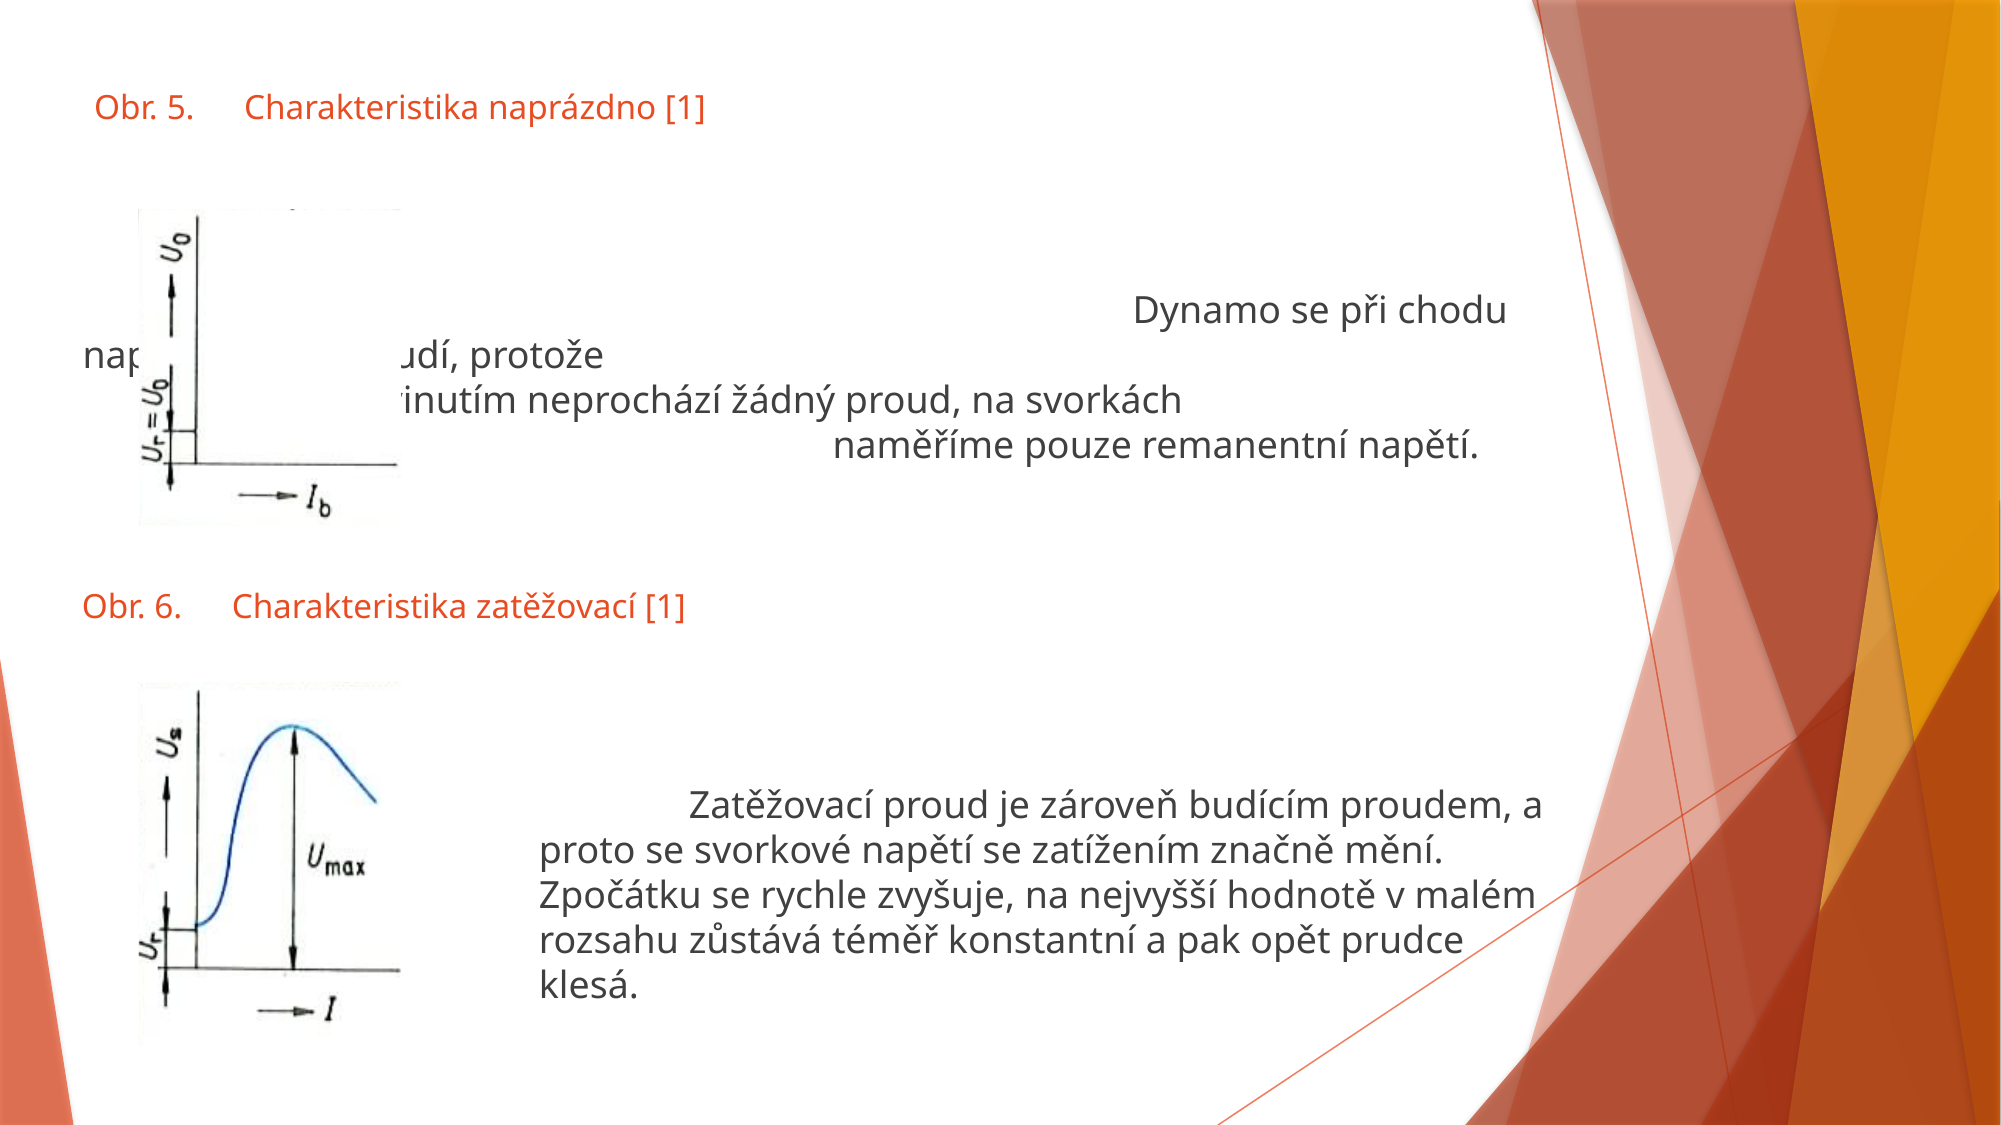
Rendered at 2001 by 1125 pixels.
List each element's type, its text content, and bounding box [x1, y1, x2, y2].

title Obr. 5. Charakteristika naprázdno [1] [79, 78, 821, 148]
text_box Obr. 6. Charakteristika zatěžovací [1] [66, 577, 809, 646]
picture [138, 681, 402, 1047]
picture [138, 208, 402, 527]
list Dynamo se při chodu naprázdno nenabudí, protože budícím vinutím neprochází žádný proud, na svorkách naměříme pouze remanentní napětí. Zatěžovací proud je zároveň budícím proudem, a proto se svorkové napětí se zatížením značně mění. Zpočátku se rychle zvyšuje, na nejvyšší hodnotě v malém rozsahu zůstává téměř konstantní a pak opět prudce klesá. [67, 167, 1577, 1087]
